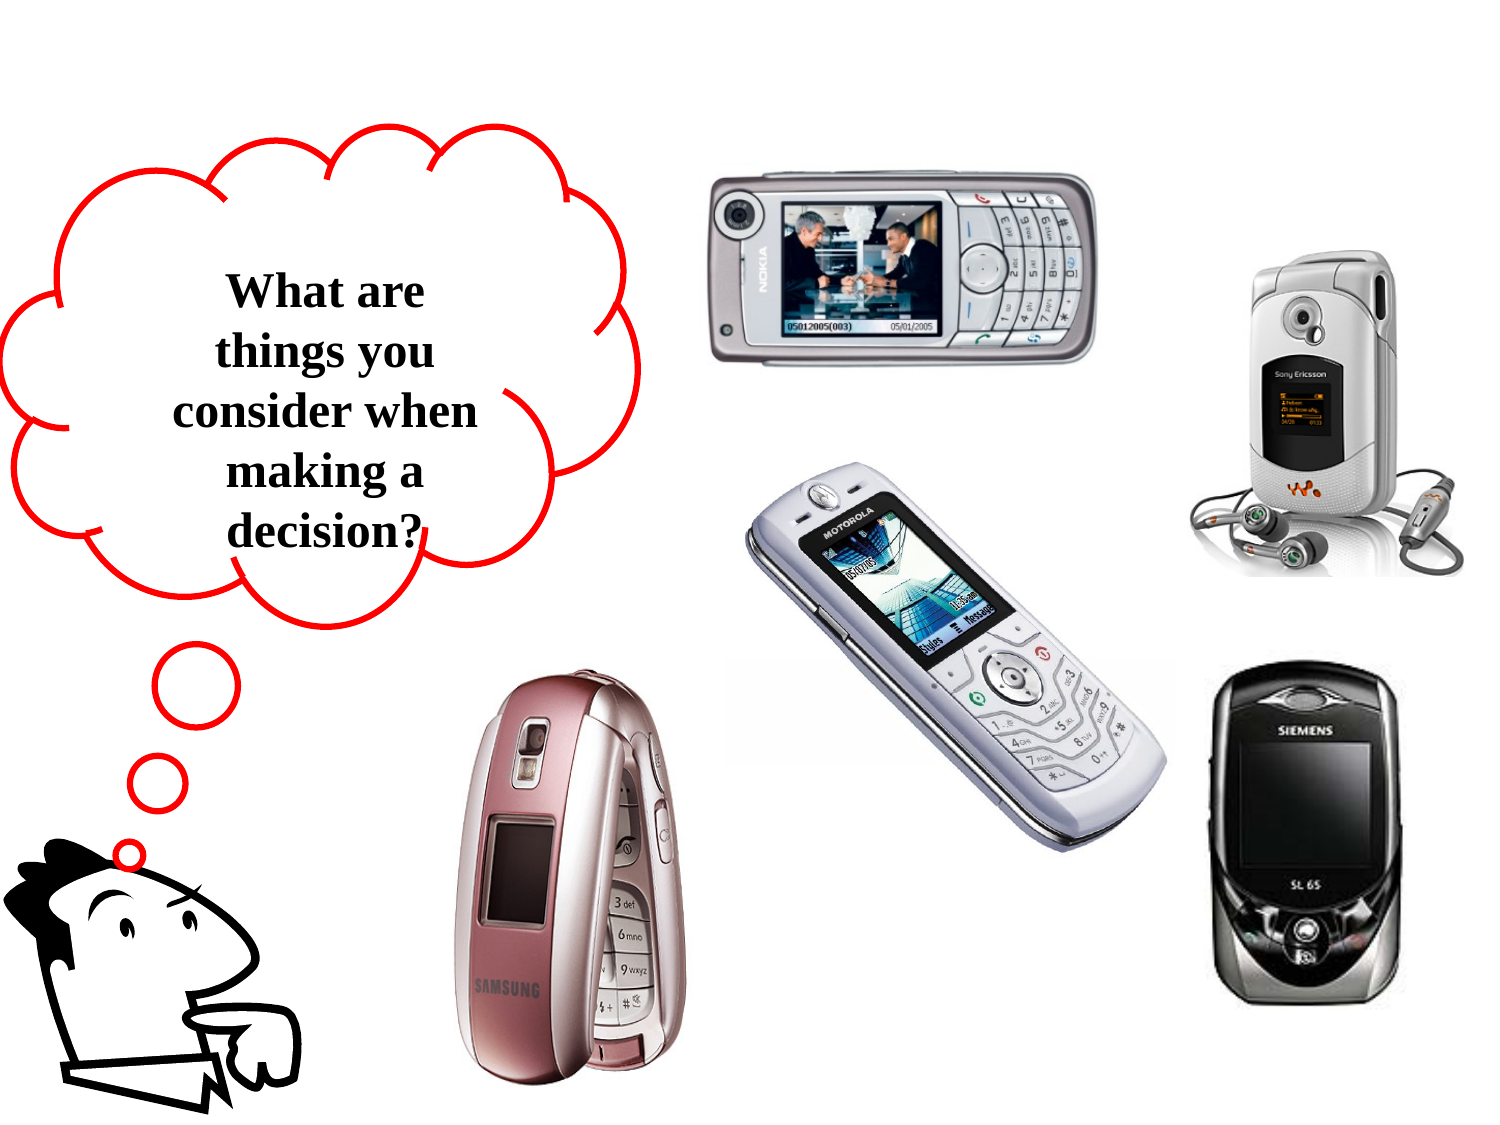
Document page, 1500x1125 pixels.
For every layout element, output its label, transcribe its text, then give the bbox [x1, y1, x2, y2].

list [1187, 249, 1465, 578]
picture [724, 437, 1176, 876]
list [699, 162, 1104, 375]
text_box [154, 644, 238, 728]
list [1112, 649, 1500, 1026]
text_box [0, 126, 638, 627]
text_box What are things you consider when making a decision? [150, 249, 500, 565]
picture [0, 837, 308, 1115]
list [312, 662, 830, 1088]
text_box [129, 755, 186, 812]
